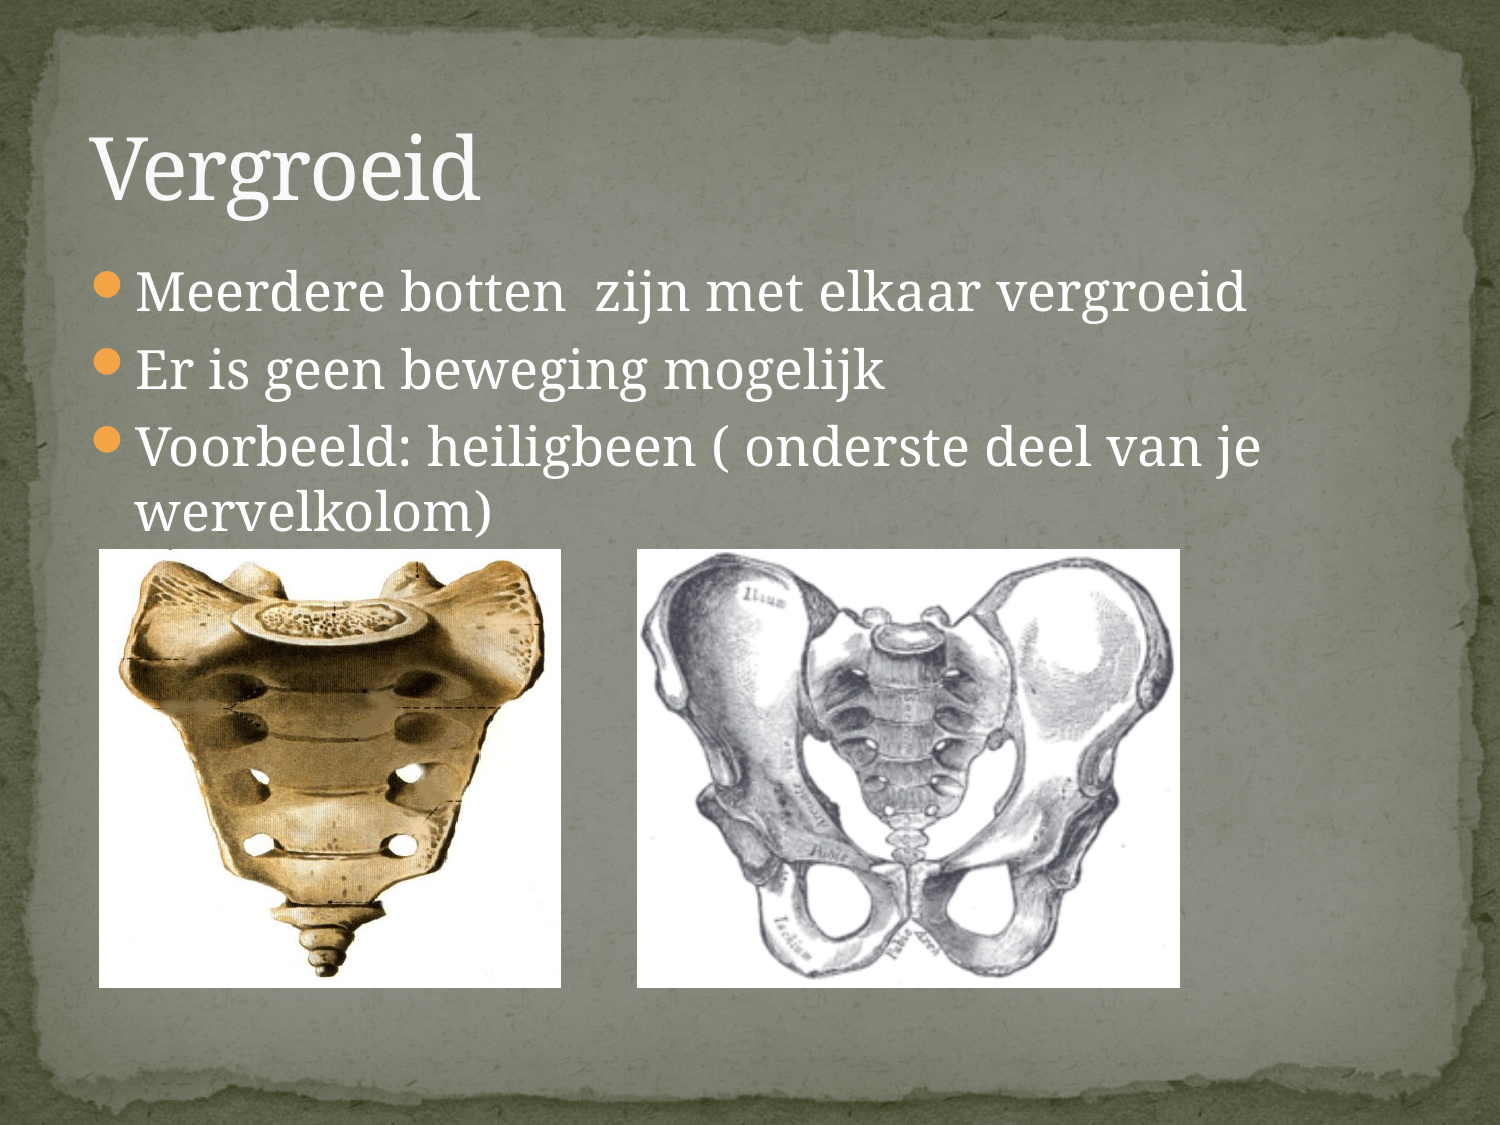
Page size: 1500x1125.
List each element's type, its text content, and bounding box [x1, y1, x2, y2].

picture [637, 549, 1180, 988]
list Meerdere botten zijn met elkaar vergroeid Er is geen beweging mogelijk Voorbeeld: heiligbeen ( onderste deel van je wervelkolom) [75, 249, 1425, 1000]
title Vergroeid [74, 24, 1425, 225]
picture [99, 549, 561, 988]
